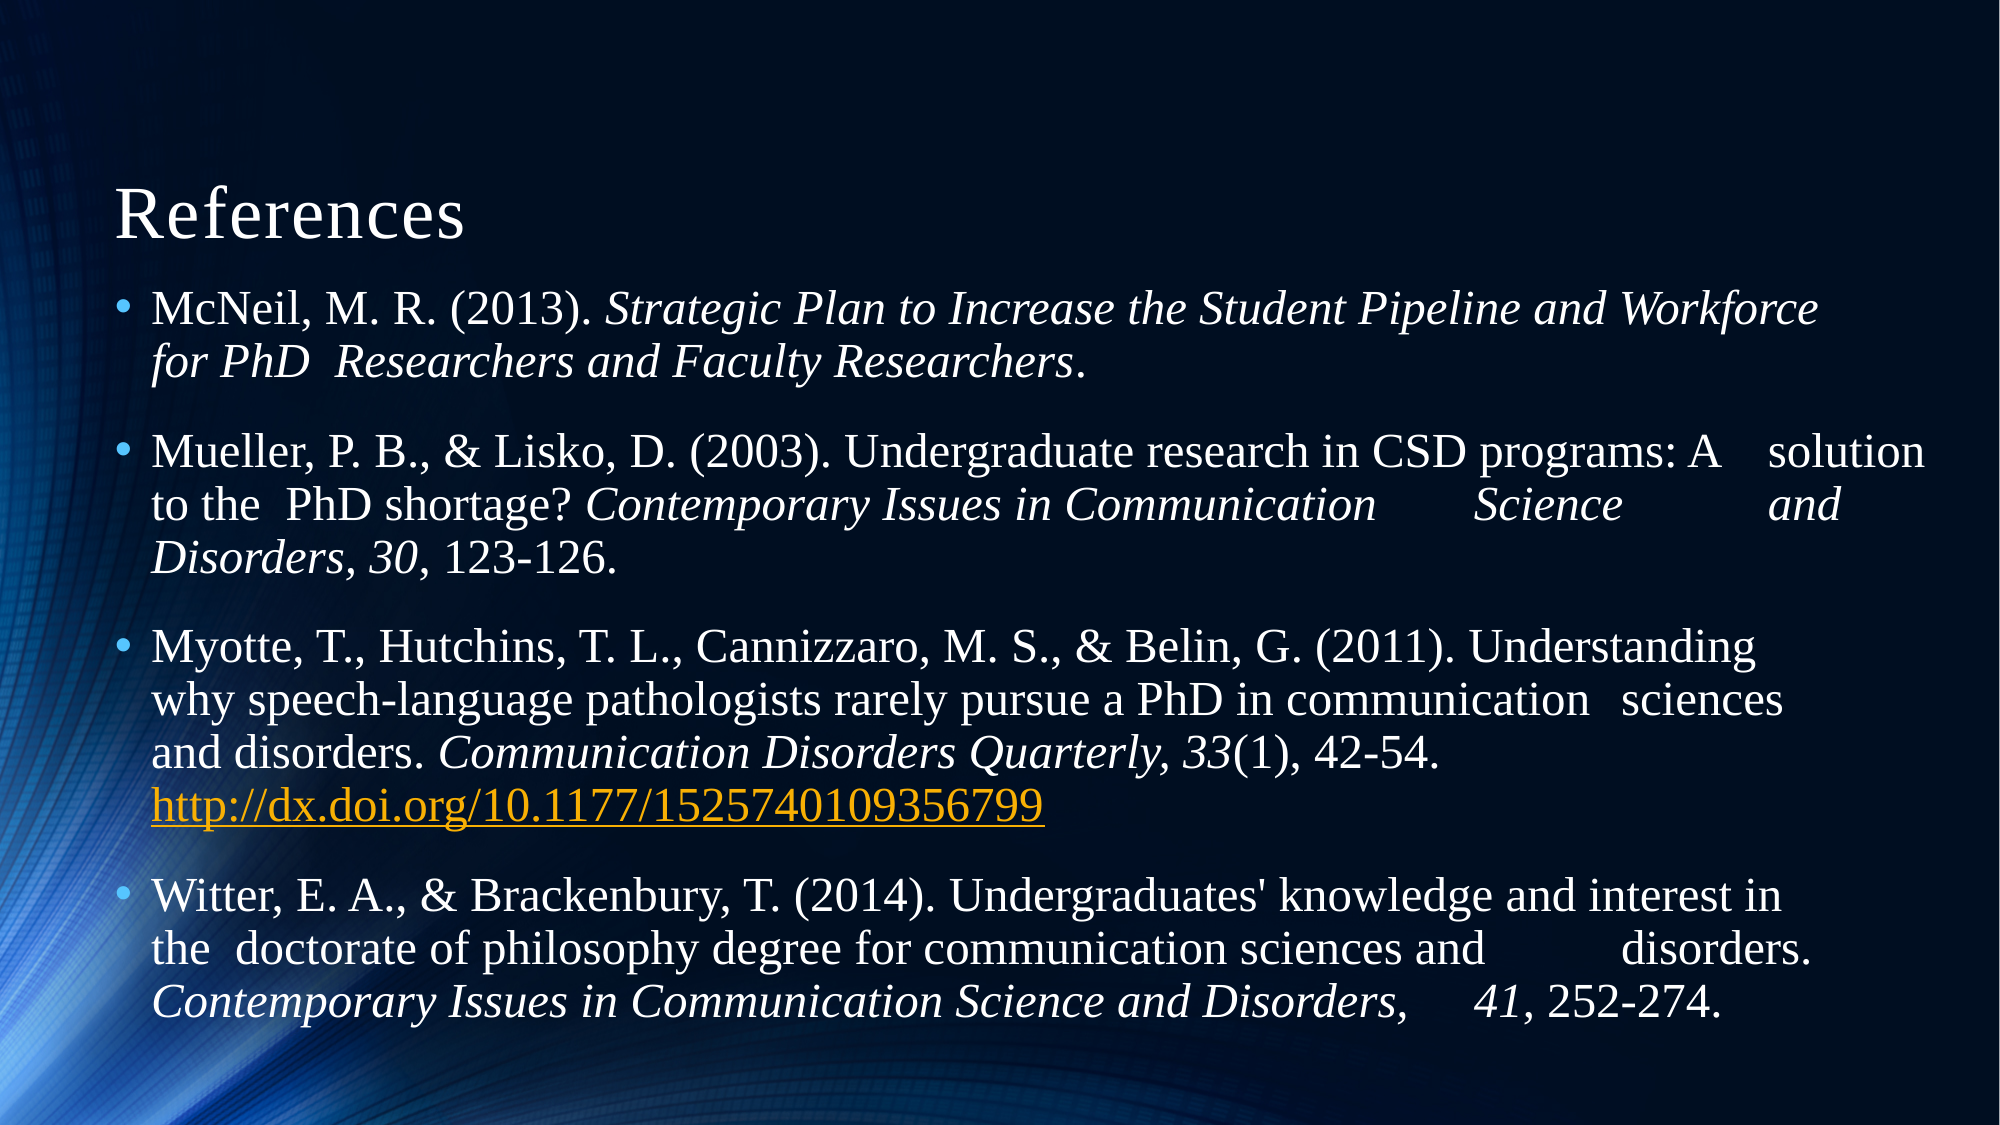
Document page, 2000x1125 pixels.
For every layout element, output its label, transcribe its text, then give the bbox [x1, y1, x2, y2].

list McNeil, M. R. (2013). Strategic Plan to Increase the Student Pipeline and Workforce for PhD Researchers and Faculty Researchers. Mueller, P. B., & Lisko, D. (2003). Undergraduate research in CSD programs: A solution to the PhD shortage? Contemporary Issues in Communication Science and Disorders, 30, 123-126. Myotte, T., Hutchins, T. L., Cannizzaro, M. S., & Belin, G. (2011). Understanding why speech-language pathologists rarely pursue a PhD in communication sciences and disorders. Communication Disorders Quarterly, 33(1), 42-54. http://dx.doi.org/10.1177/1525740109356799 Witter, E. A., & Brackenbury, T. (2014). Undergraduates' knowledge and interest in the doctorate of philosophy degree for communication sciences and disorders. Contemporary Issues in Communication Science and Disorders, 41, 252-274. [99, 275, 1967, 1075]
title References [99, 75, 1900, 263]
picture [0, 0, 2000, 1125]
